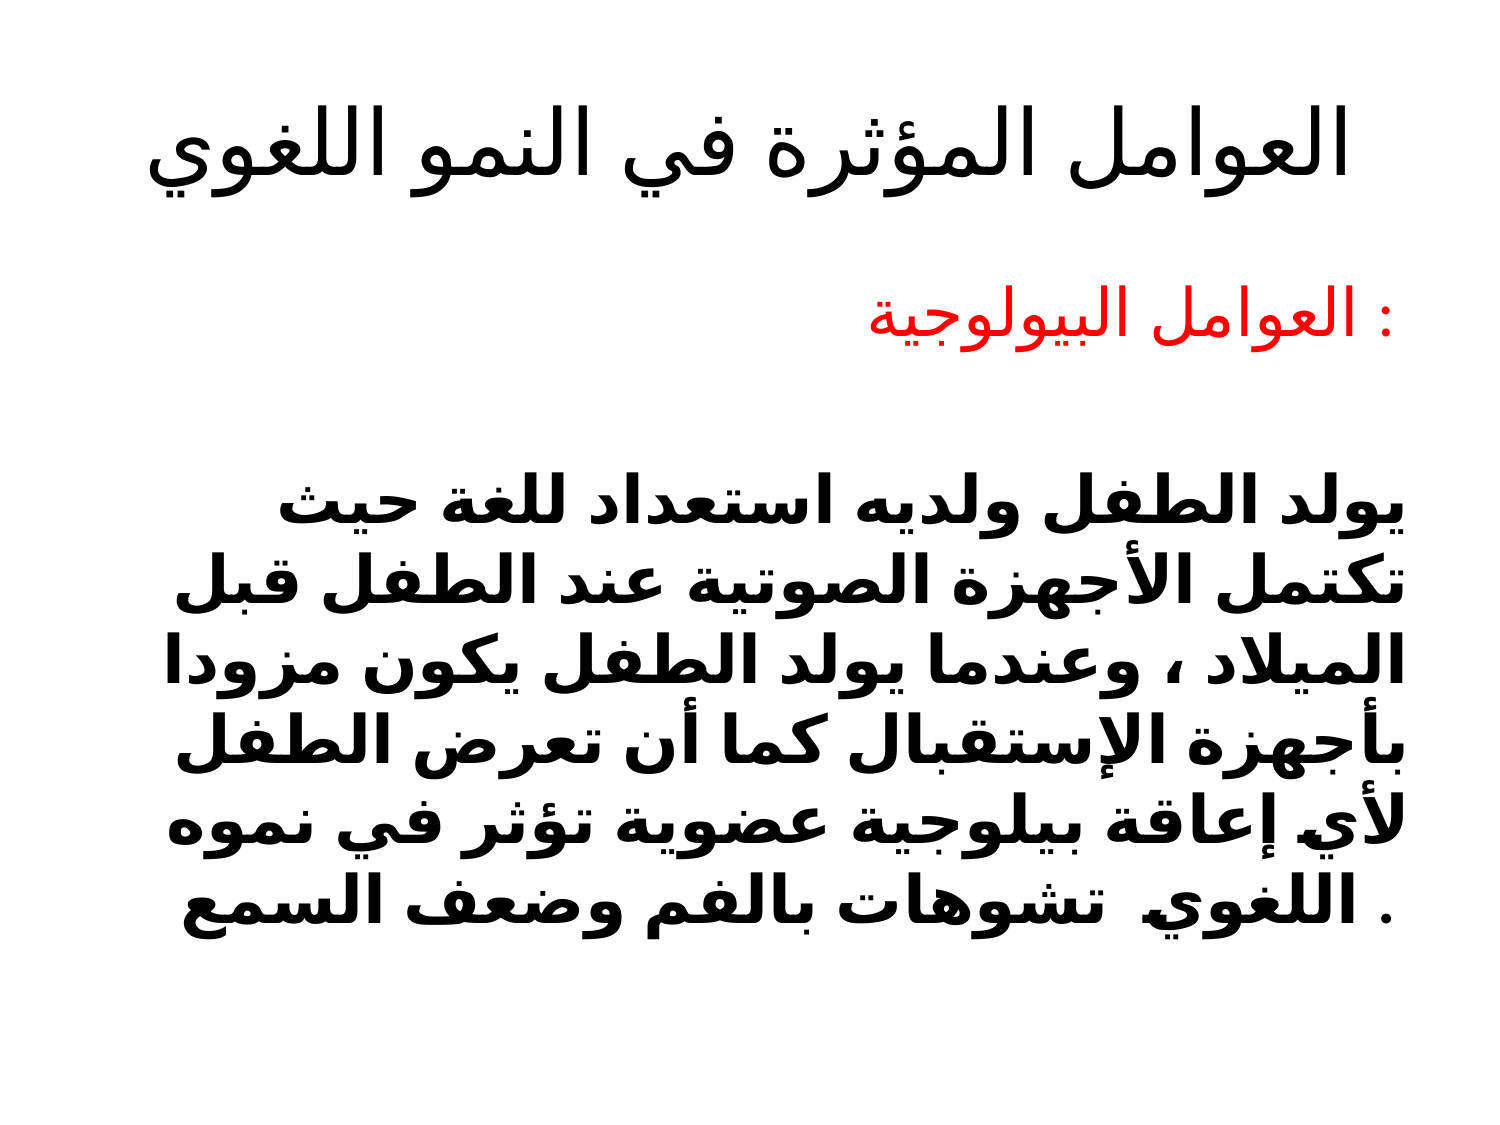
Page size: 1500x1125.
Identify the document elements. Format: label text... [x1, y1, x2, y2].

list العوامل البيولوجية : يولد الطفل ولديه استعداد للغة حيث تكتمل الأجهزة الصوتية عند الطفل قبل الميلاد ، وعندما يولد الطفل يكون مزودا بأجهزة الإستقبال كما أن تعرض الطفل لأي إعاقة بيلوجية عضوية تؤثر في نموه اللغوي تشوهات بالفم وضعف السمع . [75, 262, 1425, 1005]
title العوامل المؤثرة في النمو اللغوي [75, 45, 1425, 233]
